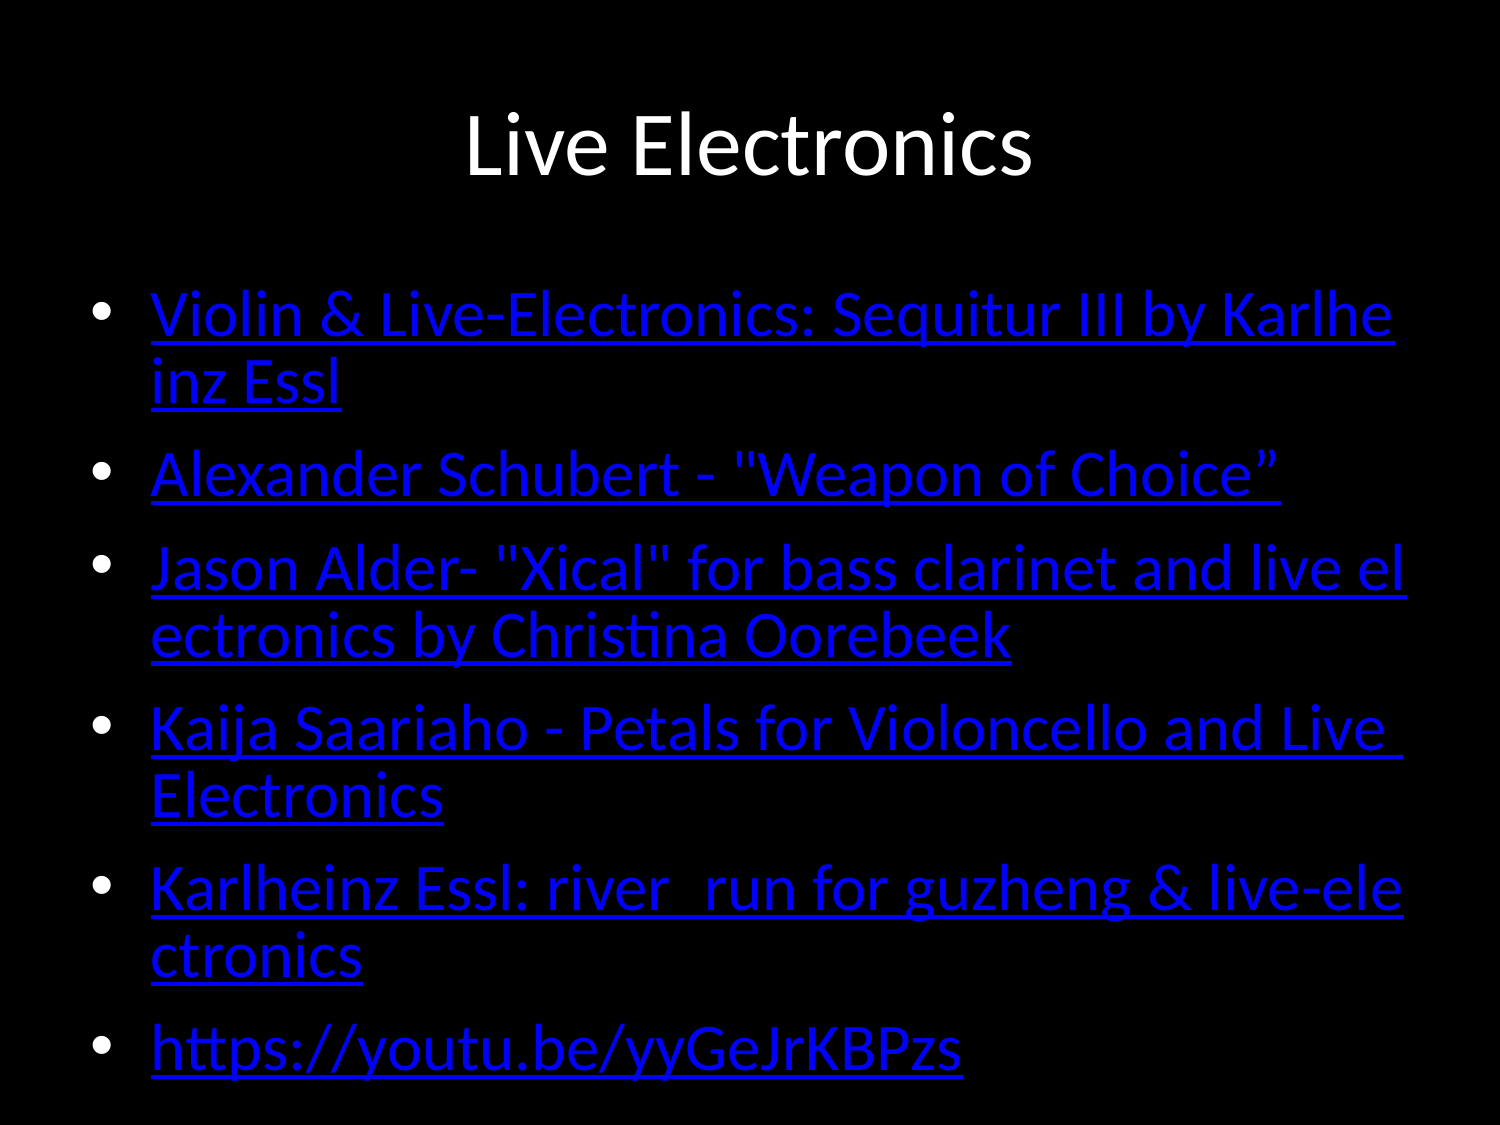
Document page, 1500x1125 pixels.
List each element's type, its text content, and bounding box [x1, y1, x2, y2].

list Violin & Live-Electronics: Sequitur III by Karlheinz Essl Alexander Schubert - "Weapon of Choice” Jason Alder- "Xical" for bass clarinet and live electronics by Christina Oorebeek Kaija Saariaho - Petals for Violoncello and Live Electronics Karlheinz Essl: river_run for guzheng & live-electronics https://youtu.be/yyGeJrKBPzs [75, 262, 1425, 1005]
title Live Electronics [75, 45, 1425, 233]
